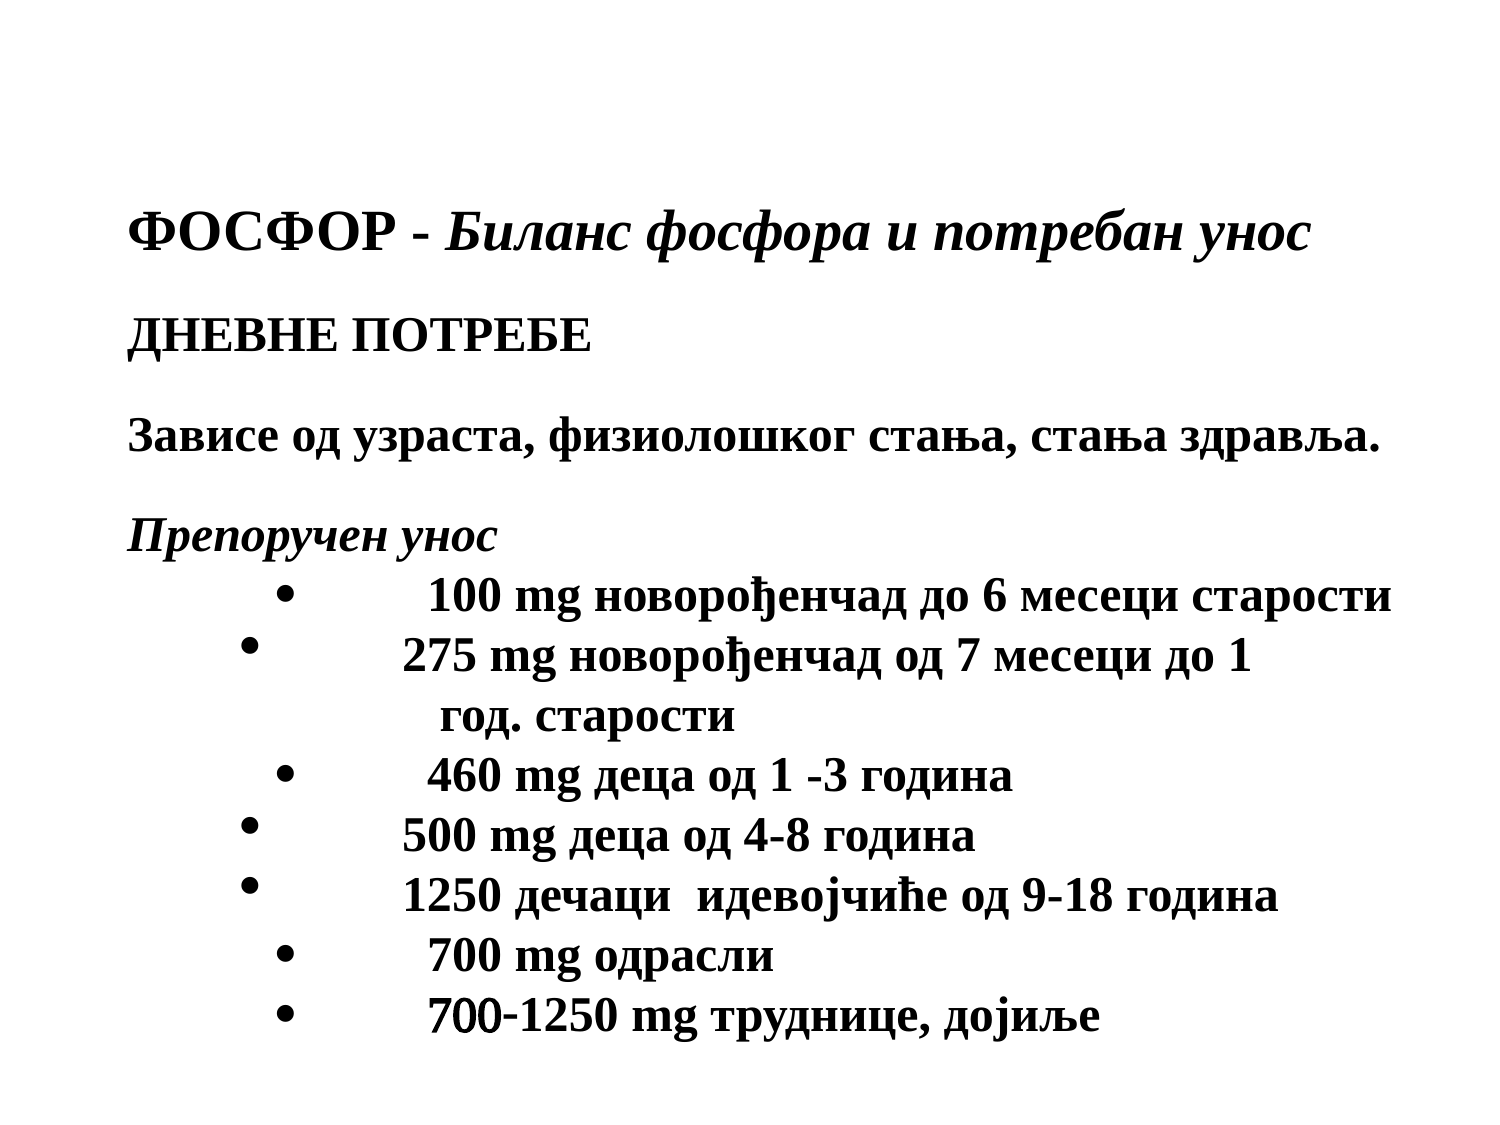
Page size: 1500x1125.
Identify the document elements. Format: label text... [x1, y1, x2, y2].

text_box ФОСФОР - Биланс фосфора и потребан унос ДНЕВНЕ ПОТРЕБЕ Зависе од узраста, физиолошког стања, стања здравља. Препоручен унос · 100 mg новорођенчад до 6 месеци старости 275 mg новорођенчад од 7 месеци до 1 год. старости · 460 mg деца од 1 -3 година 500 mg деца од 4-8 година 1250 дечаци идевојчиће од 9-18 година · 700 mg одрасли · 700-1250 mg труднице, дојиље [112, 184, 1438, 1050]
